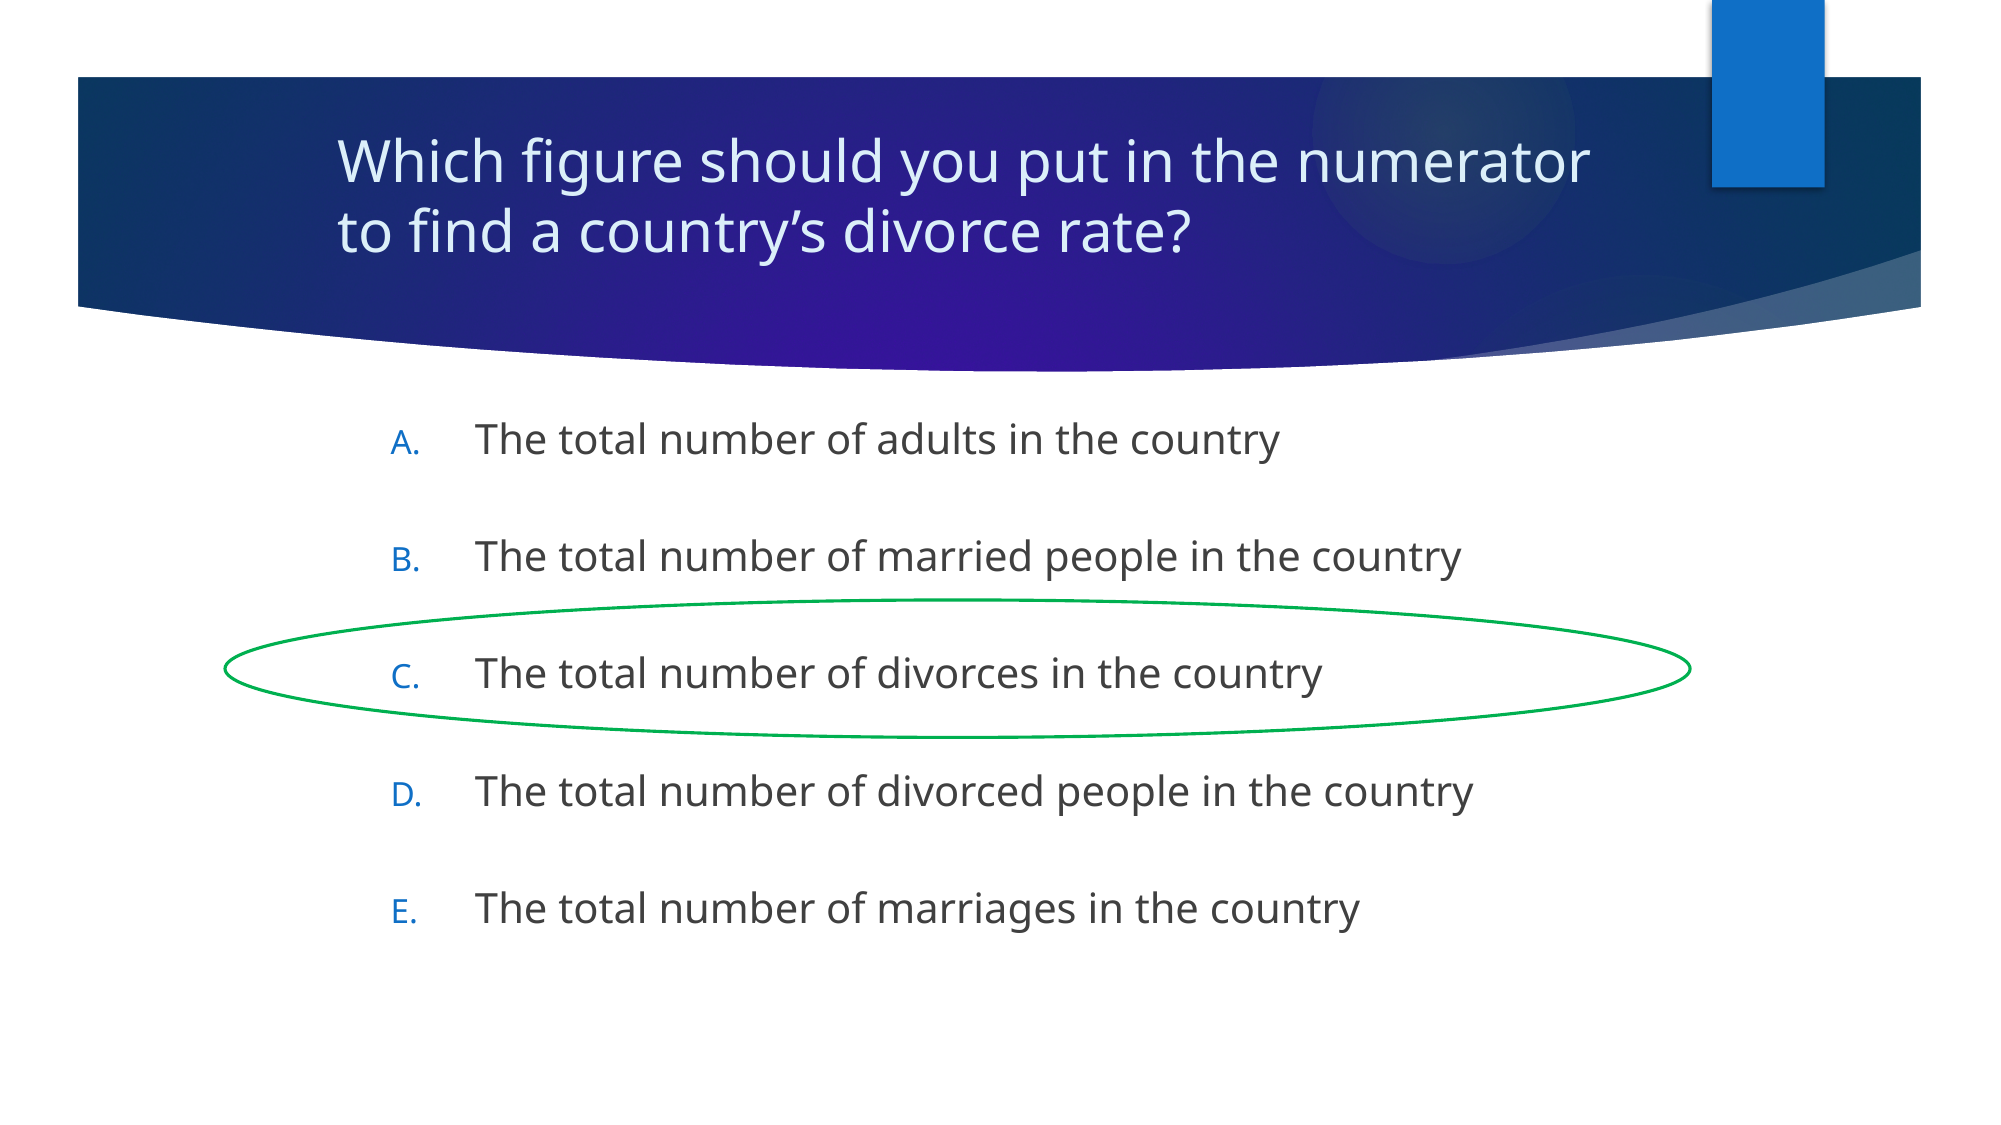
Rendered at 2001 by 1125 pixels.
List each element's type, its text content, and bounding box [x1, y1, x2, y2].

title Which figure should you put in the numerator to find a country’s divorce rate? [322, 99, 1673, 288]
list The total number of adults in the country The total number of married people in the country The total number of divorces in the country The total number of divorced people in the country The total number of marriages in the country [309, 375, 1685, 657]
list The total number of adults in the country The total number of married people in the country The total number of divorces in the country The total number of divorced people in the country The total number of marriages in the country [309, 680, 1685, 913]
text_box [223, 598, 1692, 739]
